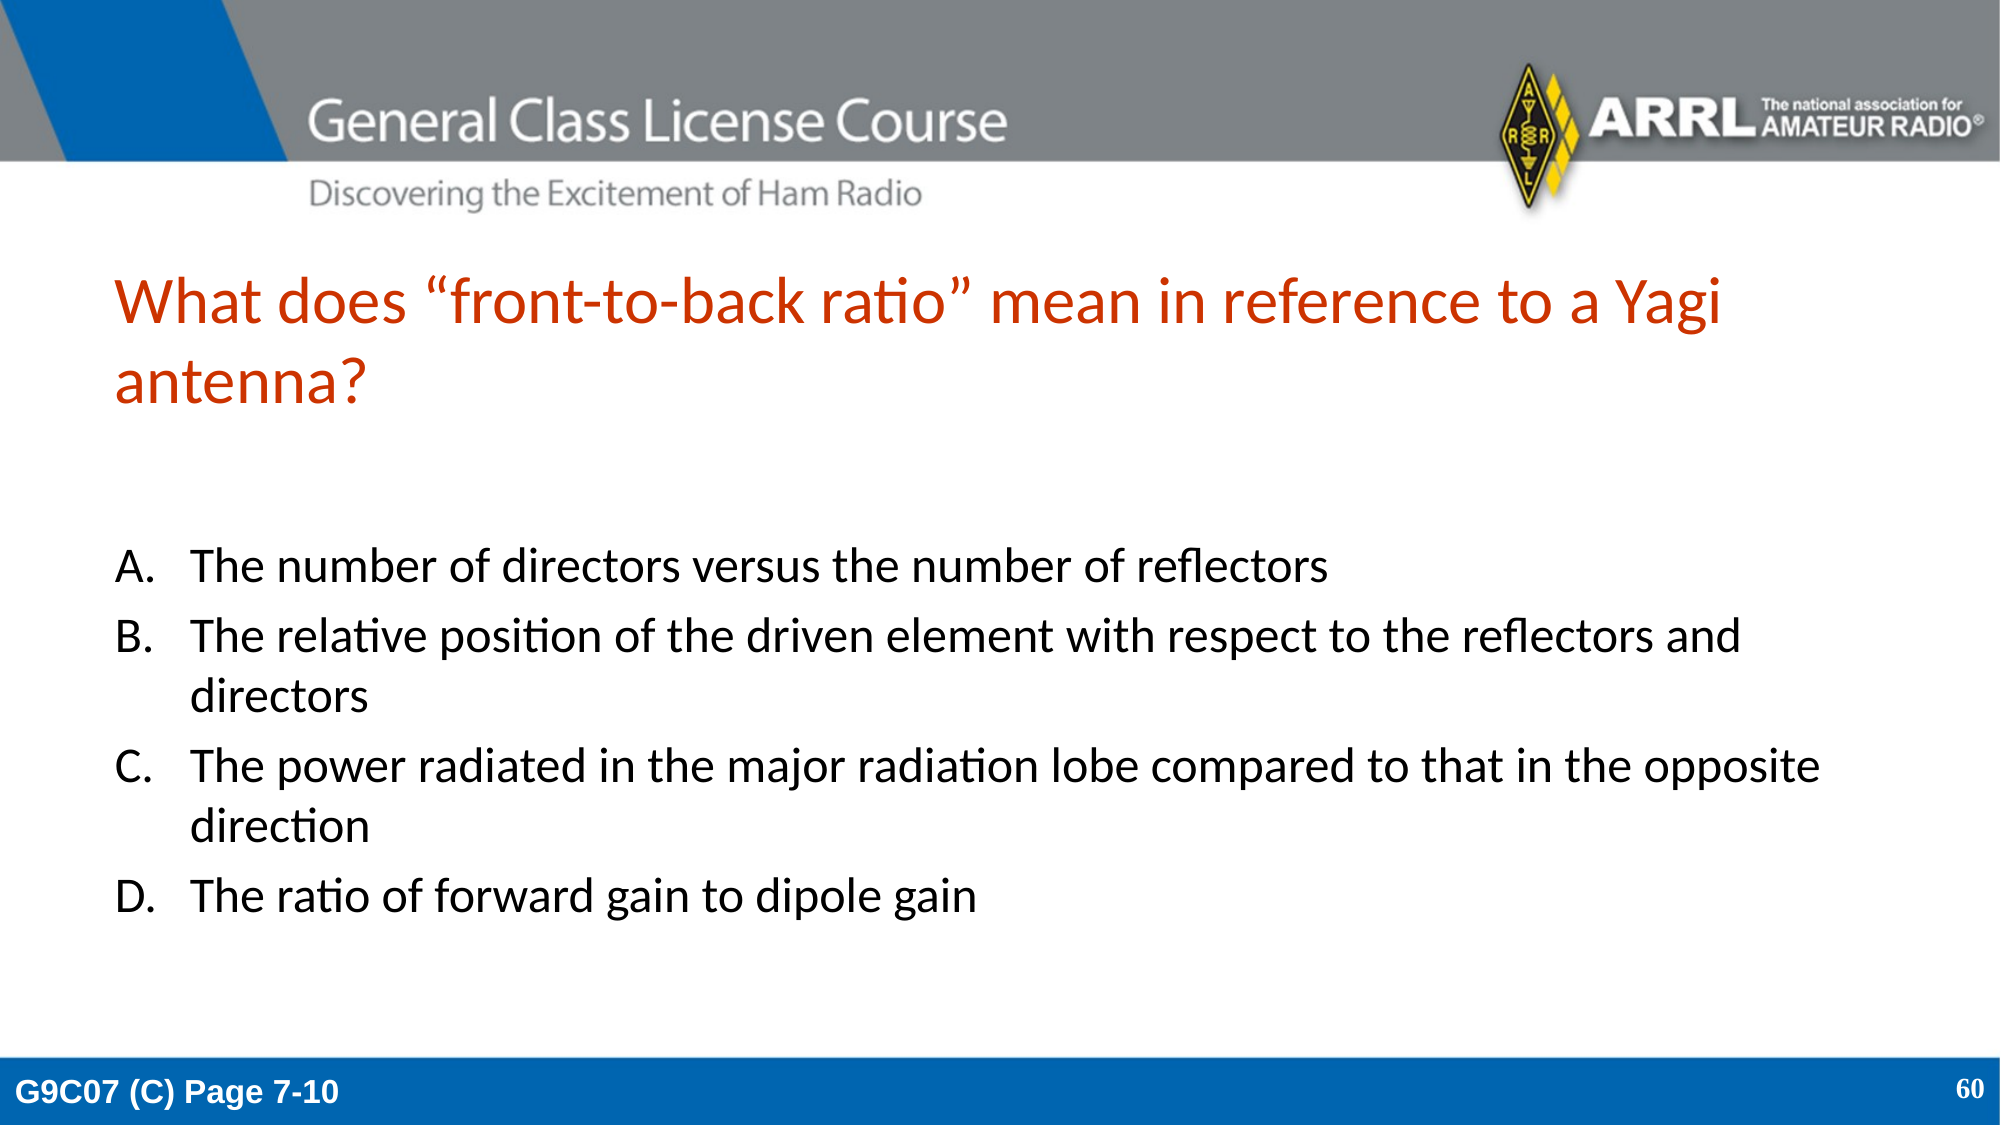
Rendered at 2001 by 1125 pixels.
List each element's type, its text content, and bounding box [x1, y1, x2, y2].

title What does “front-to-back ratio” mean in reference to a Yagi antenna? [99, 249, 1900, 468]
list The number of directors versus the number of reflectors The relative position of the driven element with respect to the reflectors and directors The power radiated in the major radiation lobe compared to that in the opposite direction The ratio of forward gain to dipole gain [99, 525, 1900, 1005]
text_box 60 [1875, 1062, 2000, 1113]
picture [0, 0, 2001, 1125]
text_box G9C07 (C) Page 7-10 [0, 1062, 1313, 1118]
